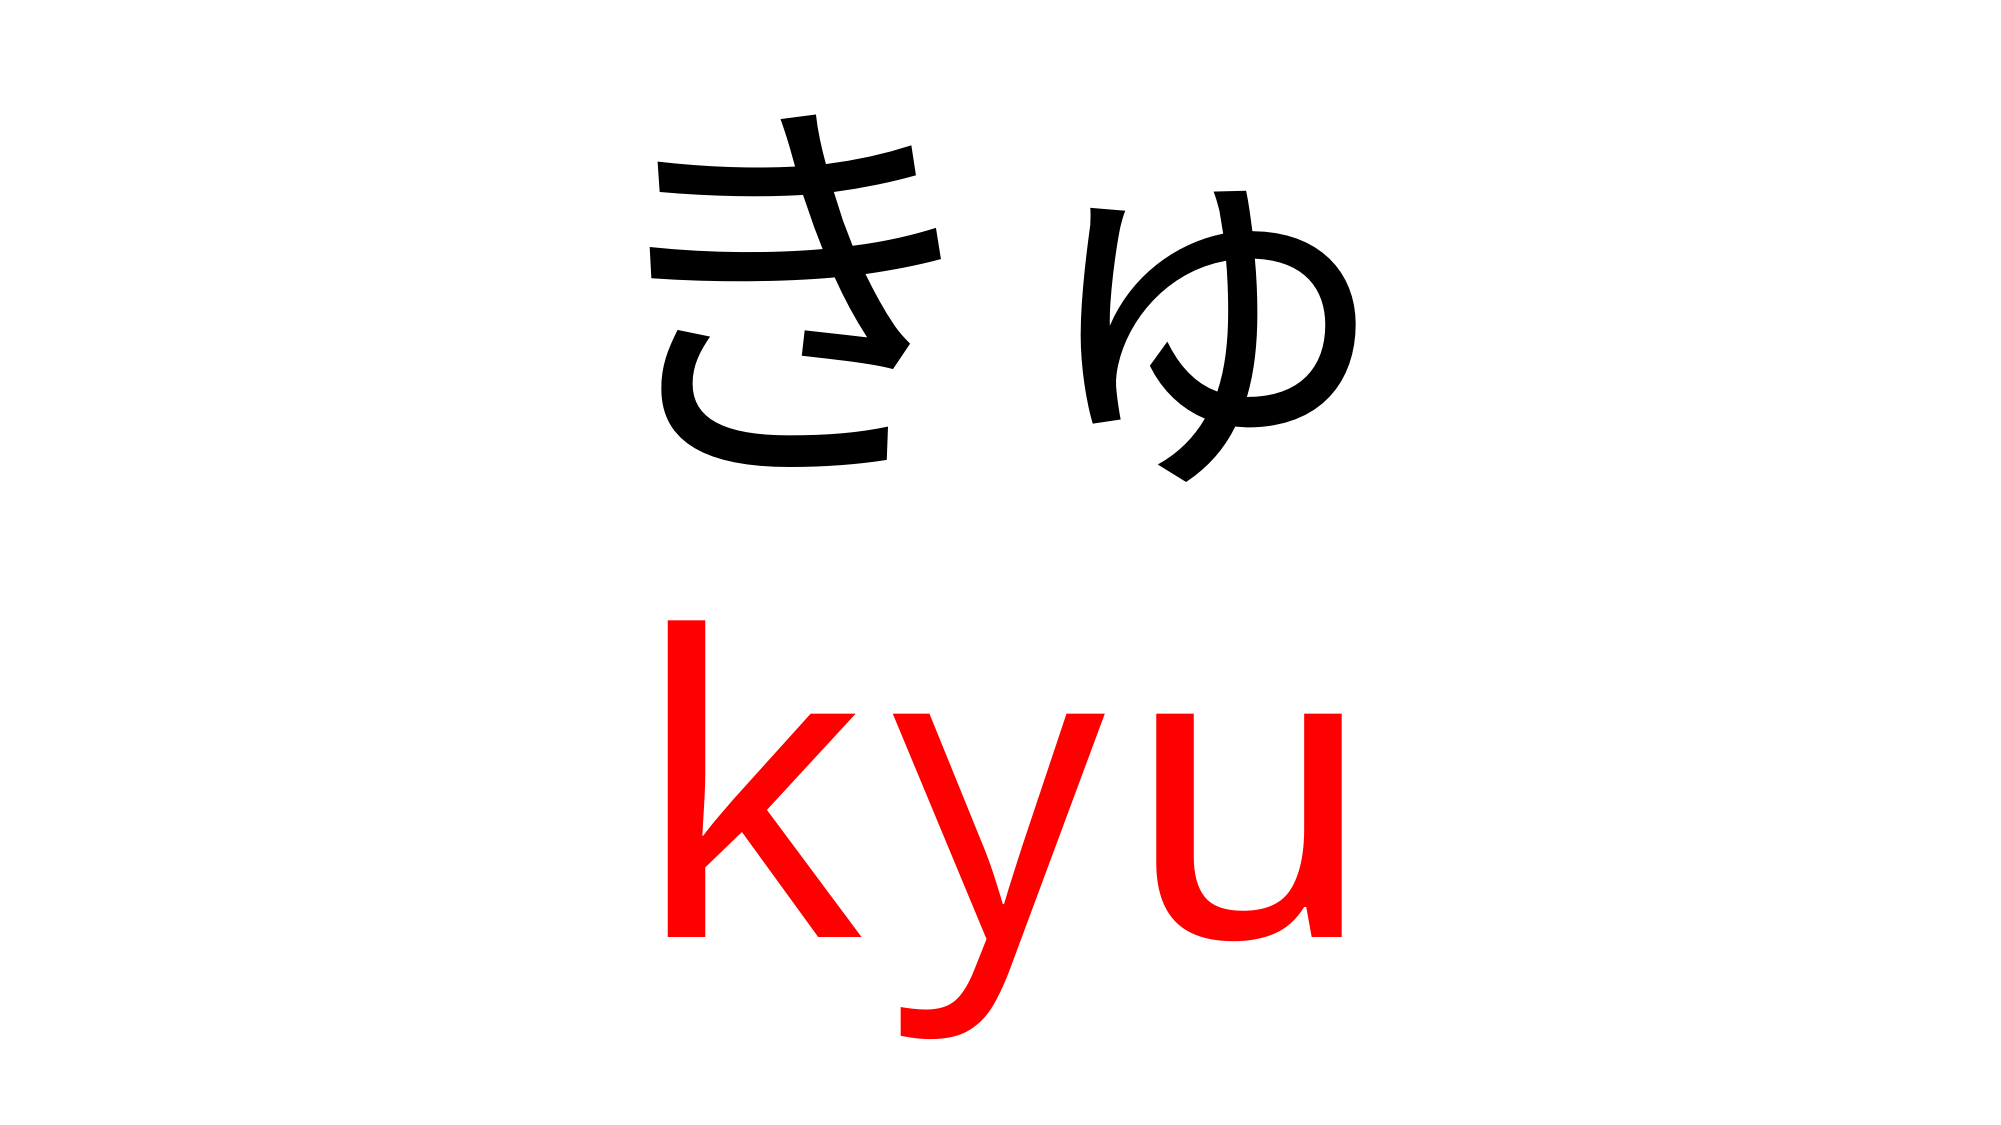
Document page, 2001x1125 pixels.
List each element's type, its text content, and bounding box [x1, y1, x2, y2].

text_box kyu [249, 562, 1750, 1036]
title きゅ [249, 71, 1750, 545]
